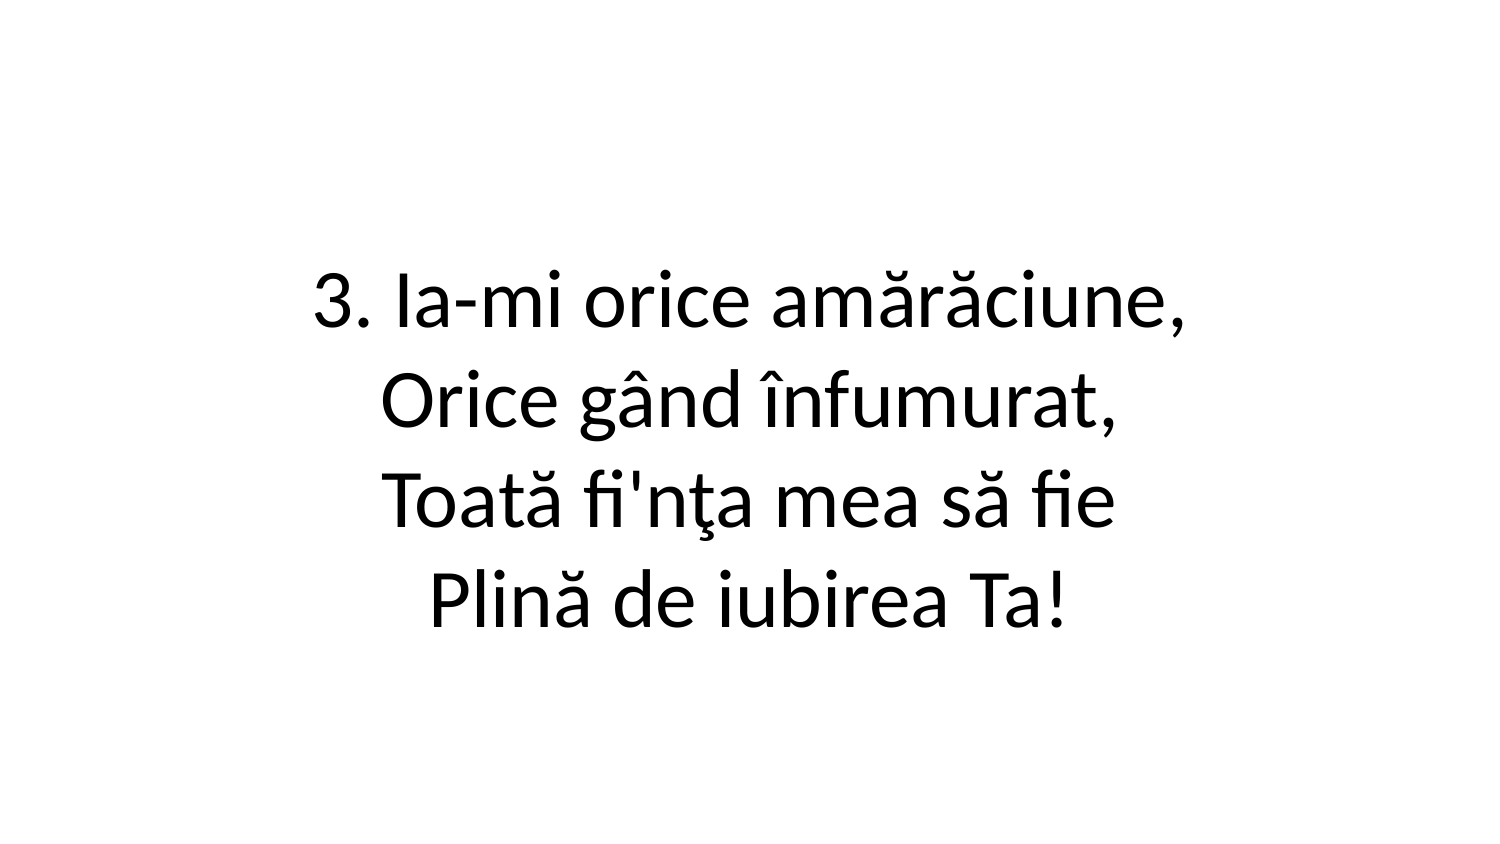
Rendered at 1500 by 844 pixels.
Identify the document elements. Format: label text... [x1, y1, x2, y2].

text_box 3. Ia-mi orice amărăciune, Orice gând înfumurat, Toată fi'nţa mea să fie Plină de iubirea Ta! [296, 192, 1204, 652]
